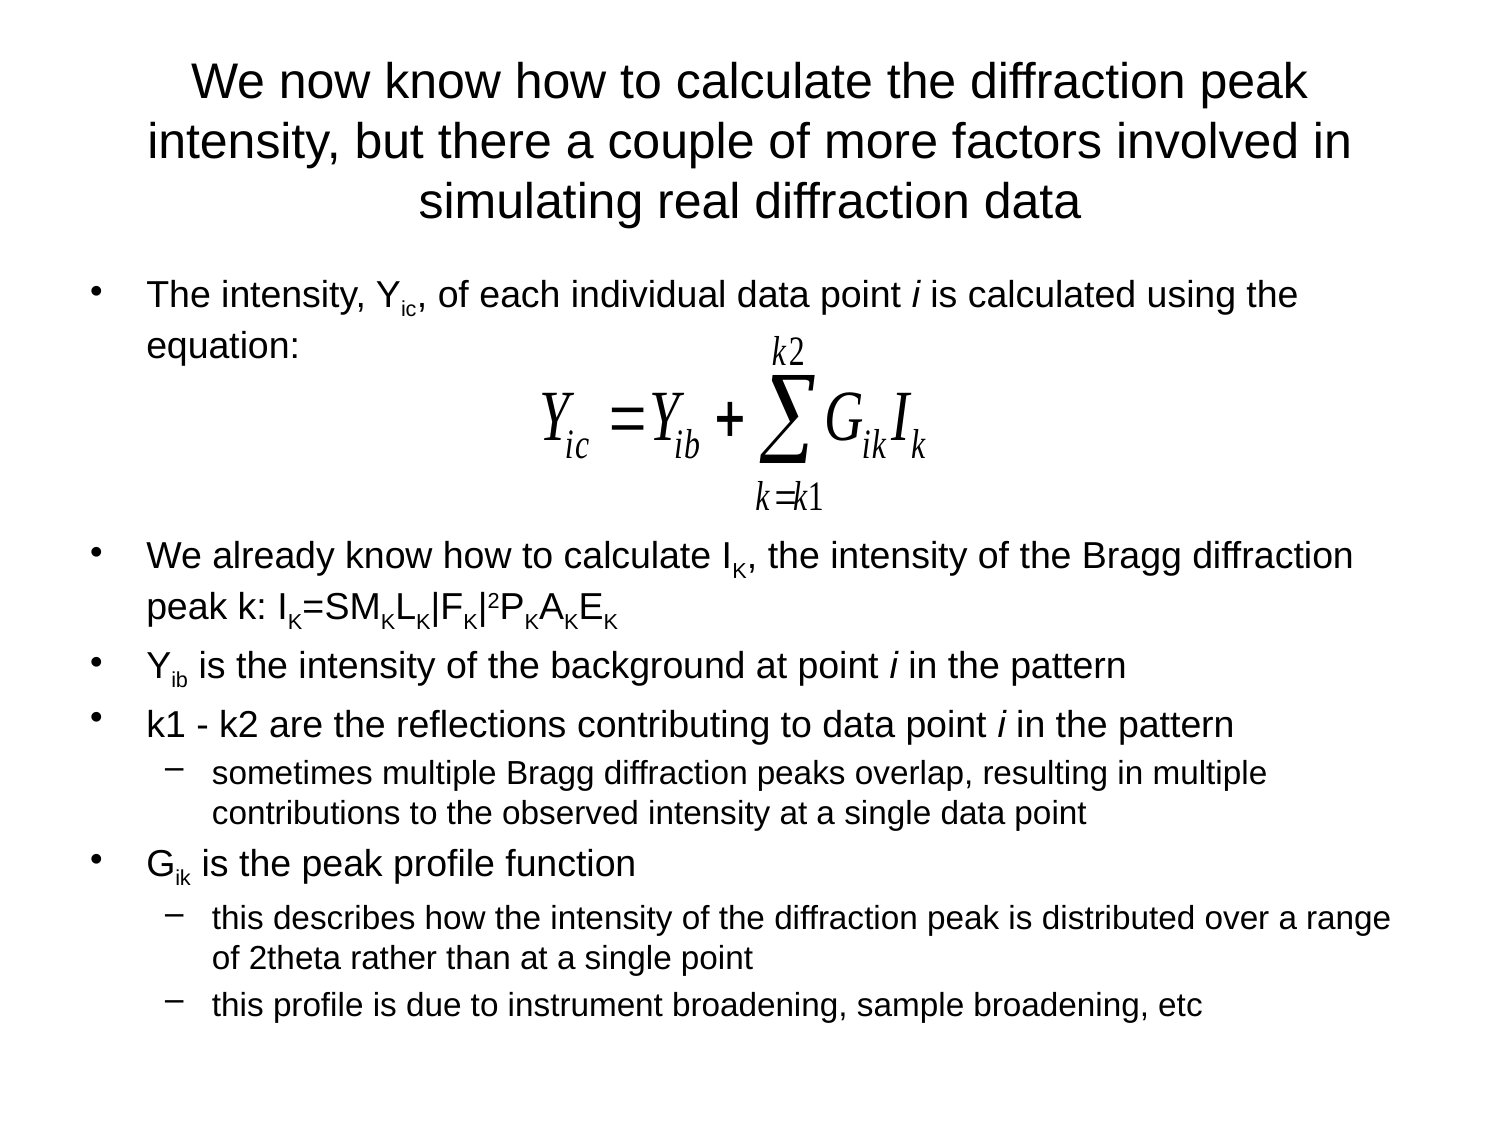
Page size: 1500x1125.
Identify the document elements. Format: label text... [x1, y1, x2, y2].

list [537, 325, 938, 519]
list The intensity, Yic, of each individual data point i is calculated using the equation: We already know how to calculate IK, the intensity of the Bragg diffraction peak k: IK=SMKLK|FK|2PKAKEK Yib is the intensity of the background at point i in the pattern k1 - k2 are the reflections contributing to data point i in the pattern sometimes multiple Bragg diffraction peaks overlap, resulting in multiple contributions to the observed intensity at a single data point Gik is the peak profile function this describes how the intensity of the diffraction peak is distributed over a range of 2theta rather than at a single point this profile is due to instrument broadening, sample broadening, etc [75, 262, 1425, 1025]
title We now know how to calculate the diffraction peak intensity, but there a couple of more factors involved in simulating real diffraction data [75, 45, 1425, 233]
